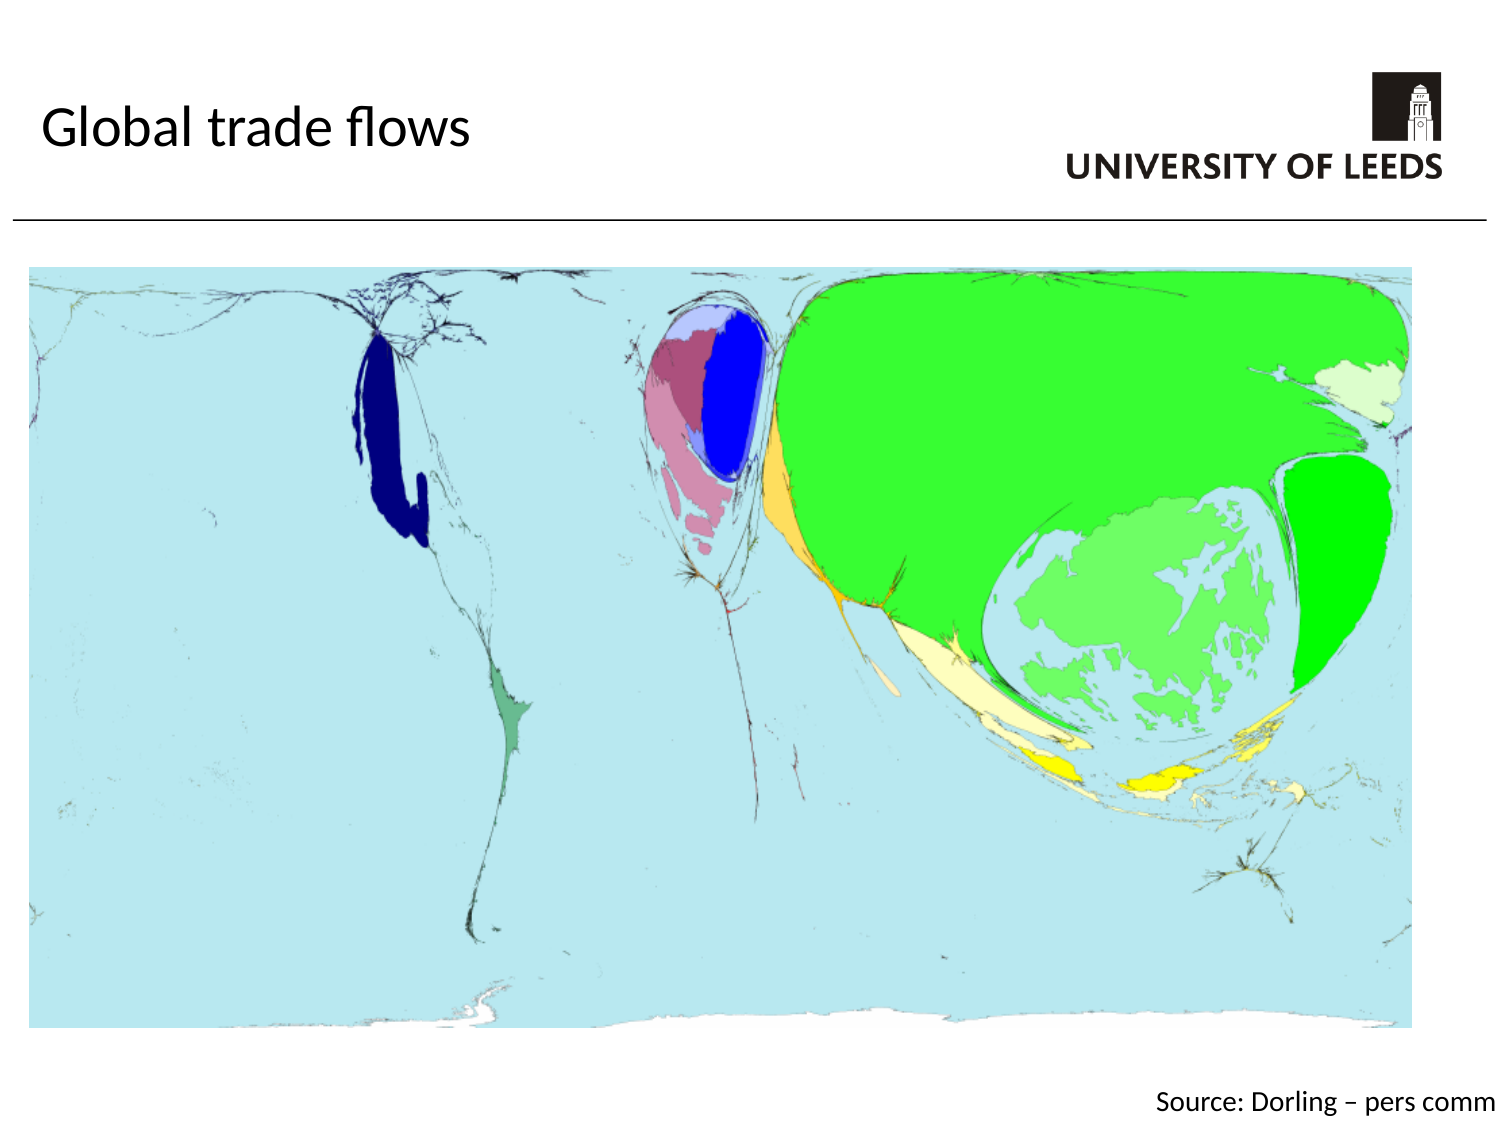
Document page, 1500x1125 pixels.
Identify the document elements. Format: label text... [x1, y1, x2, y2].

text_box Global trade flows [41, 42, 1010, 164]
picture [1067, 72, 1442, 179]
text_box Source: Dorling – pers comm [1141, 1074, 1500, 1125]
picture [29, 266, 1412, 1028]
